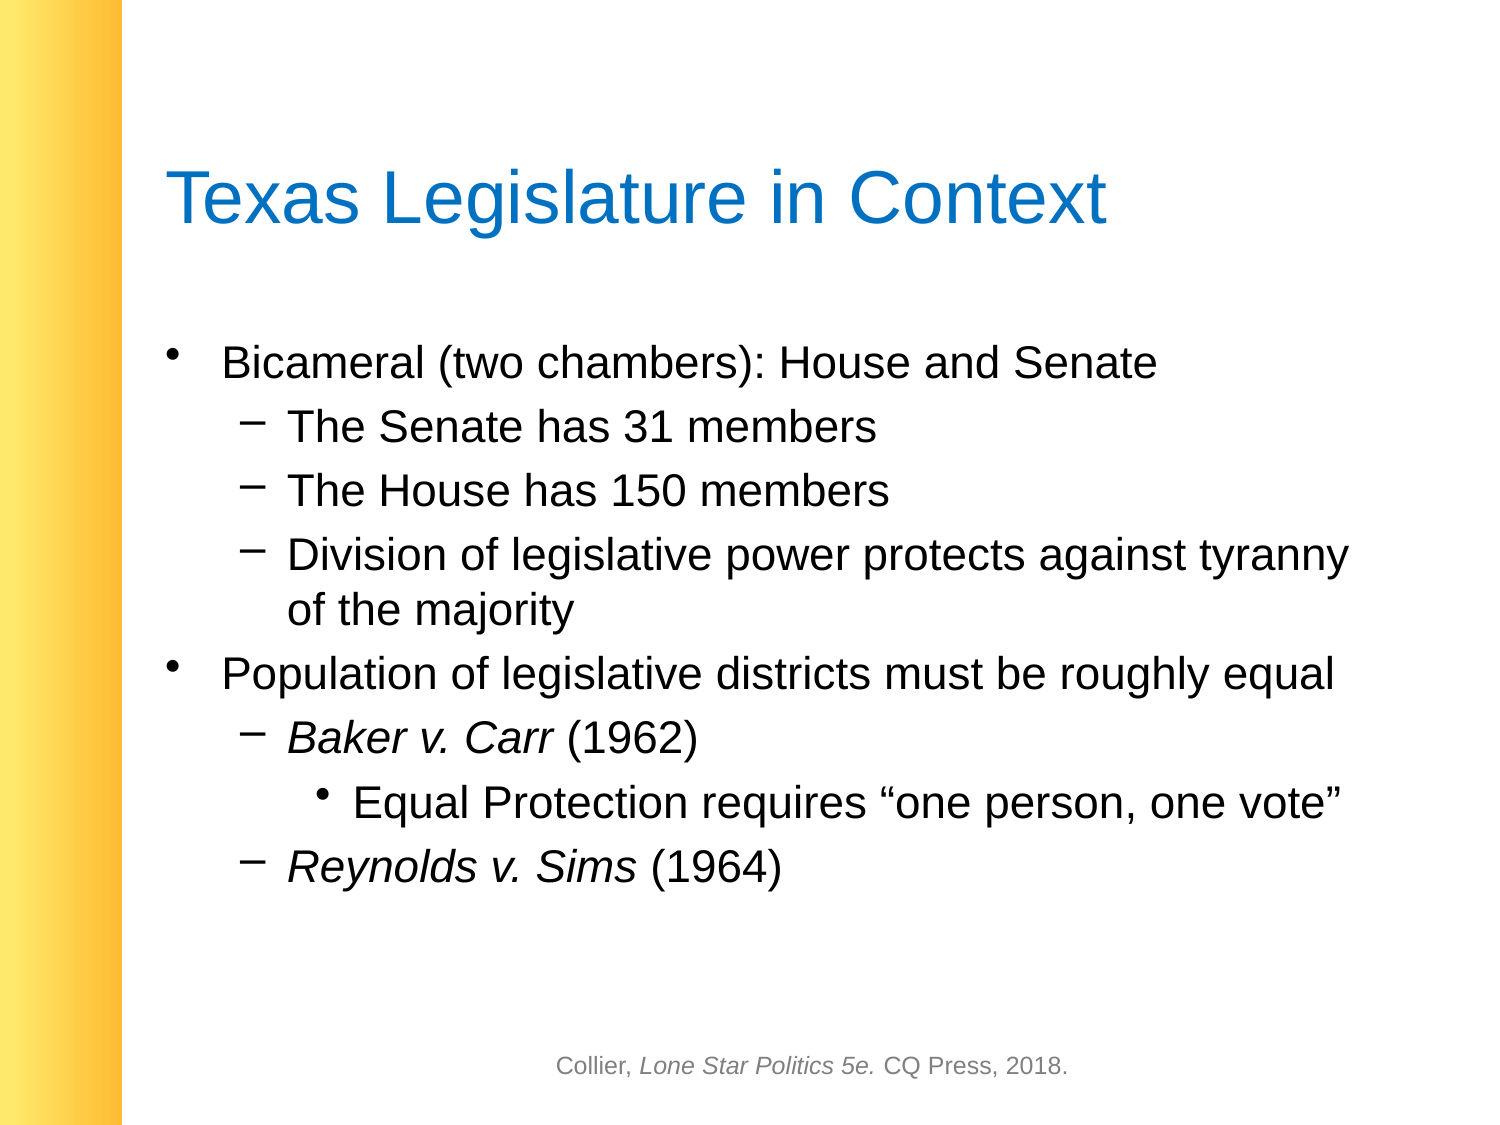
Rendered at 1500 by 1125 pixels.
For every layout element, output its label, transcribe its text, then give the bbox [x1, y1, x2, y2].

picture [0, 0, 1500, 1125]
text_box Collier, Lone Star Politics 5e. CQ Press, 2018. [525, 1042, 1100, 1087]
list Bicameral (two chambers): House and Senate The Senate has 31 members The House has 150 members Division of legislative power protects against tyranny of the majority Population of legislative districts must be roughly equal Baker v. Carr (1962) Equal Protection requires “one person, one vote” Reynolds v. Sims (1964) [150, 324, 1388, 938]
title Texas Legislature in Context [149, 99, 1463, 288]
